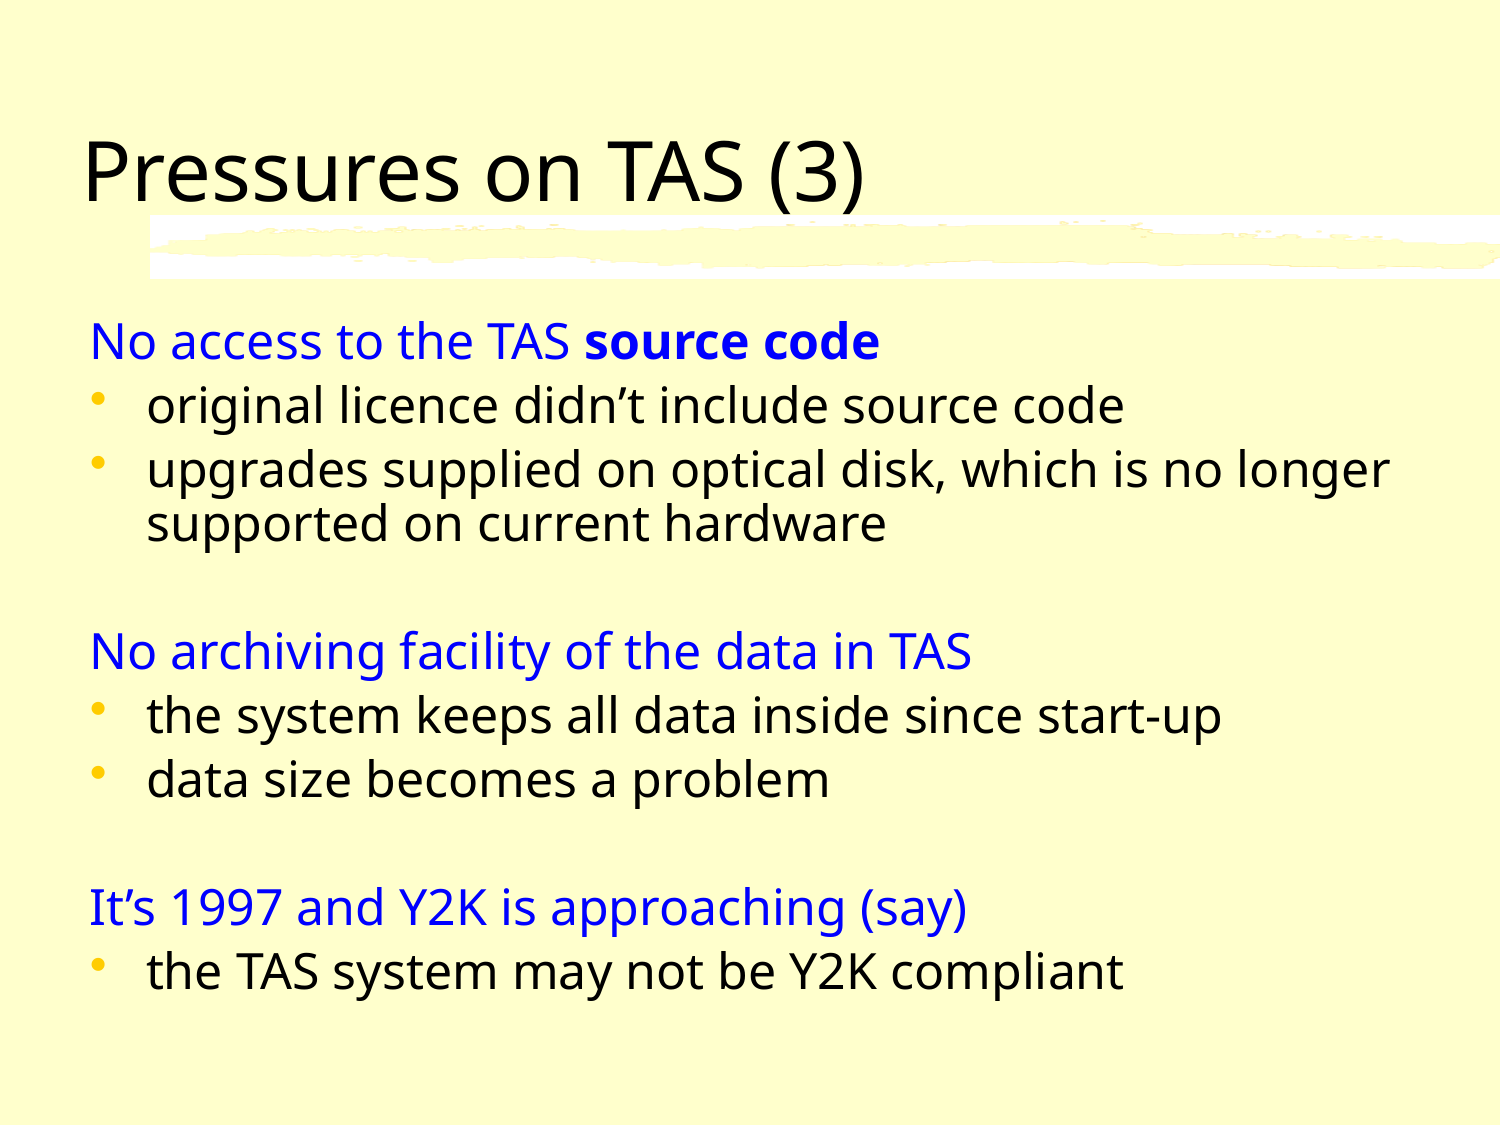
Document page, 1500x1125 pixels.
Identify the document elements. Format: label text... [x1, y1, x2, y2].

text_box Pressures on TAS (3) [66, 37, 1342, 225]
text_box No access to the TAS source code original licence didn’t include source code upgrades supplied on optical disk, which is no longer supported on current hardware No archiving facility of the data in TAS the system keeps all data inside since start-up data size becomes a problem It’s 1997 and Y2K is approaching (say) the TAS system may not be Y2K compliant [74, 309, 1471, 1094]
